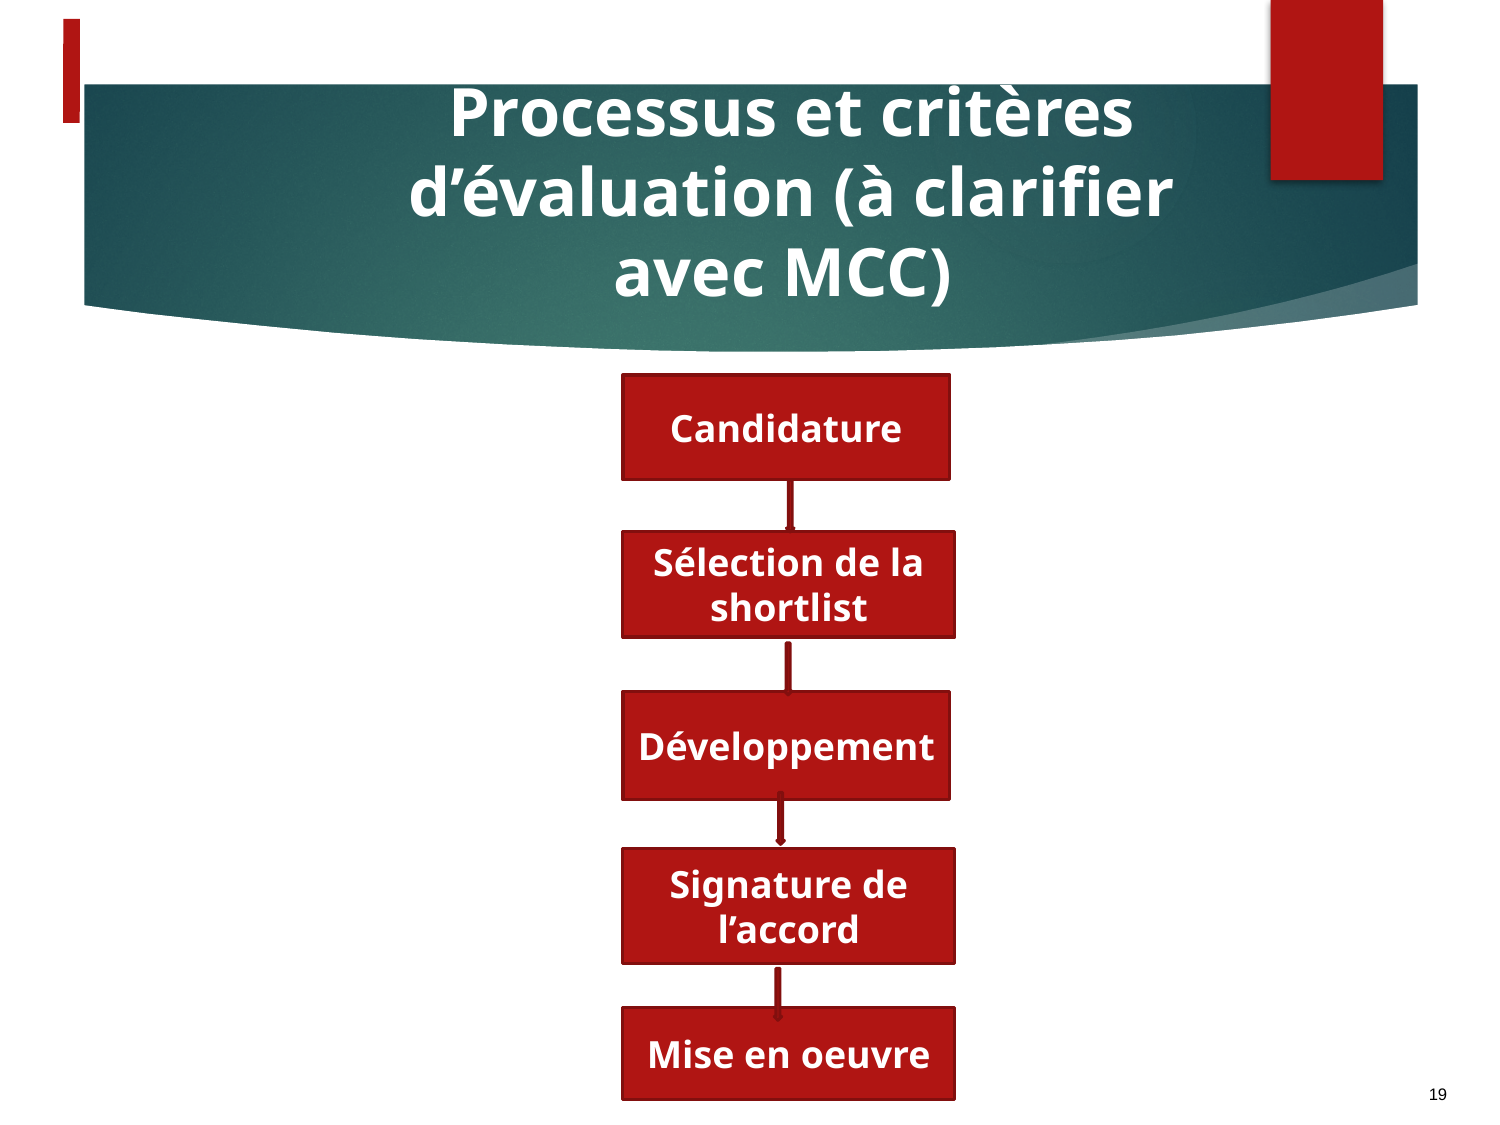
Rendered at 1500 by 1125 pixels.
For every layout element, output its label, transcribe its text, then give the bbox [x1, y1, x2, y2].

text_box Processus et critères d’évaluation (à clarifier avec MCC) [367, 115, 1216, 265]
text_box [772, 966, 784, 1022]
text_box [785, 478, 796, 534]
text_box [782, 641, 794, 697]
text_box Sélection de la shortlist [621, 530, 956, 639]
text_box Développement [621, 690, 951, 801]
text_box [775, 790, 786, 846]
text_box Signature de l’accord [621, 847, 956, 965]
text_box [374, 55, 1125, 116]
text_box Candidature [621, 373, 951, 481]
text_box Mise en oeuvre [621, 1006, 956, 1101]
